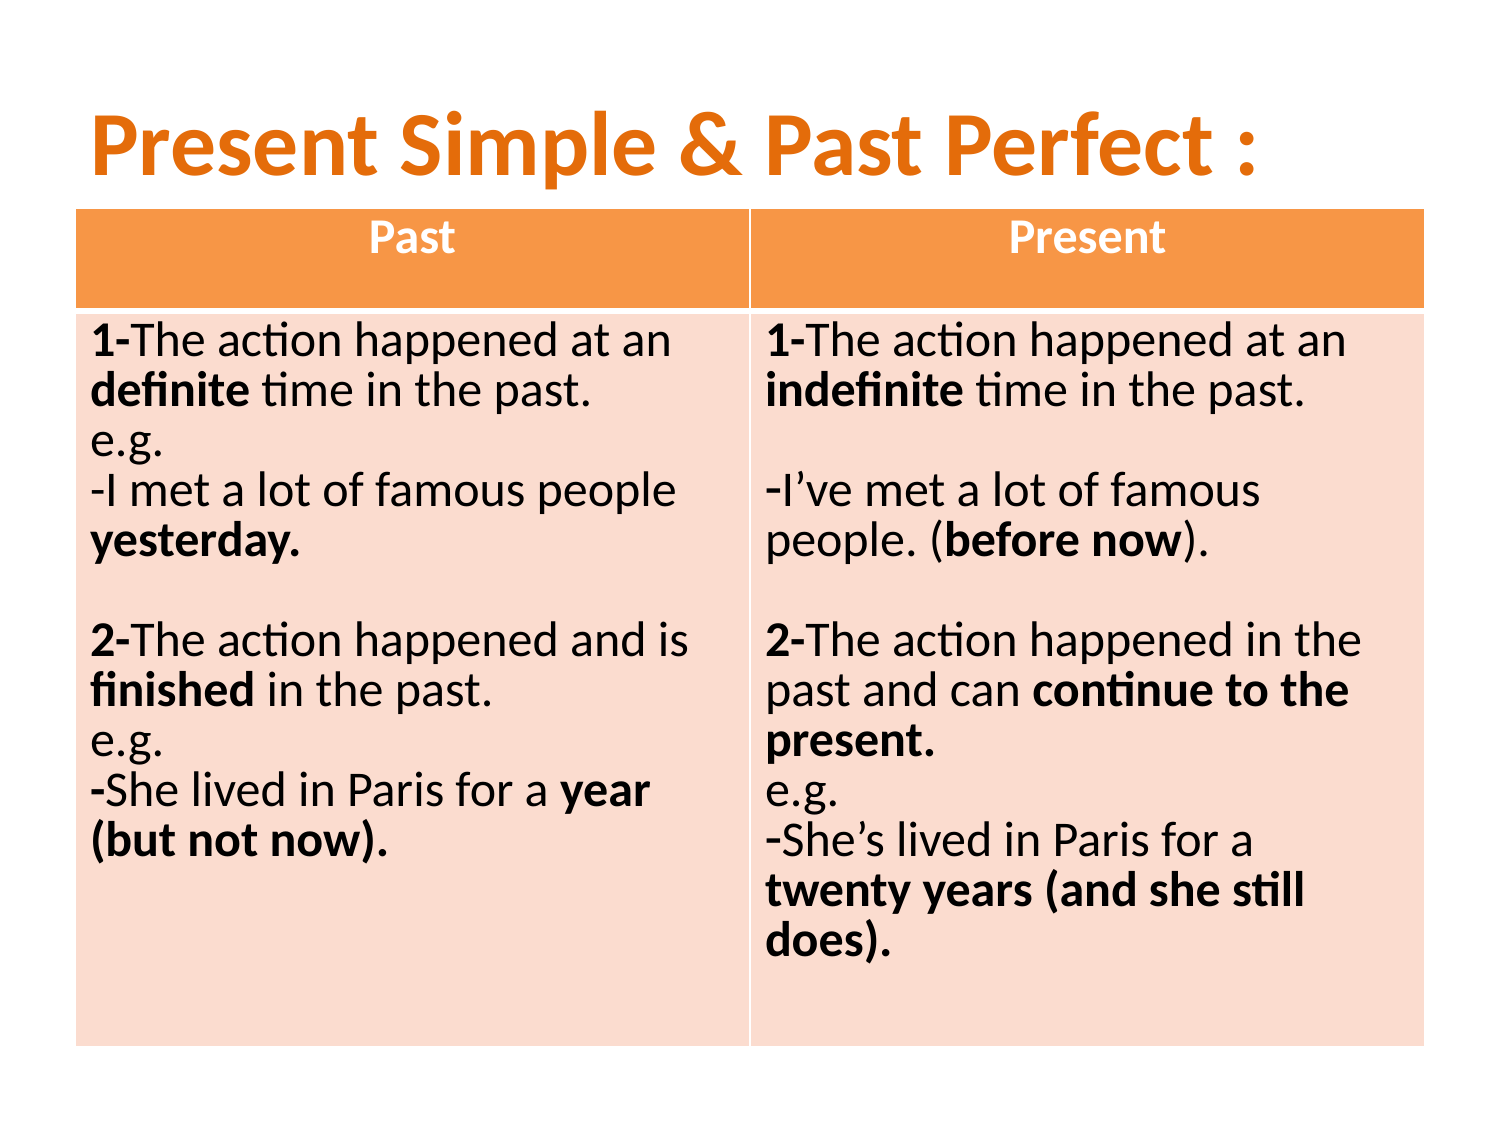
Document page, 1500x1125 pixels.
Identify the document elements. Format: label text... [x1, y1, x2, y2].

table_header Past [76, 209, 749, 308]
title Present Simple & Past Perfect : [75, 45, 1425, 207]
table_cell 1-The action happened at an indefinite time in the past. I’ve met a lot of famous people. (before now). 2-The action happened in the past and can continue to the present. e.g. She’s lived in Paris for a twenty years (and she still does). [751, 314, 1424, 1046]
table_cell 1-The action happened at an definite time in the past. e.g. -I met a lot of famous people yesterday. 2-The action happened and is finished in the past. e.g. -She lived in Paris for a year (but not now). [76, 314, 749, 1046]
table_header Present [751, 209, 1424, 308]
